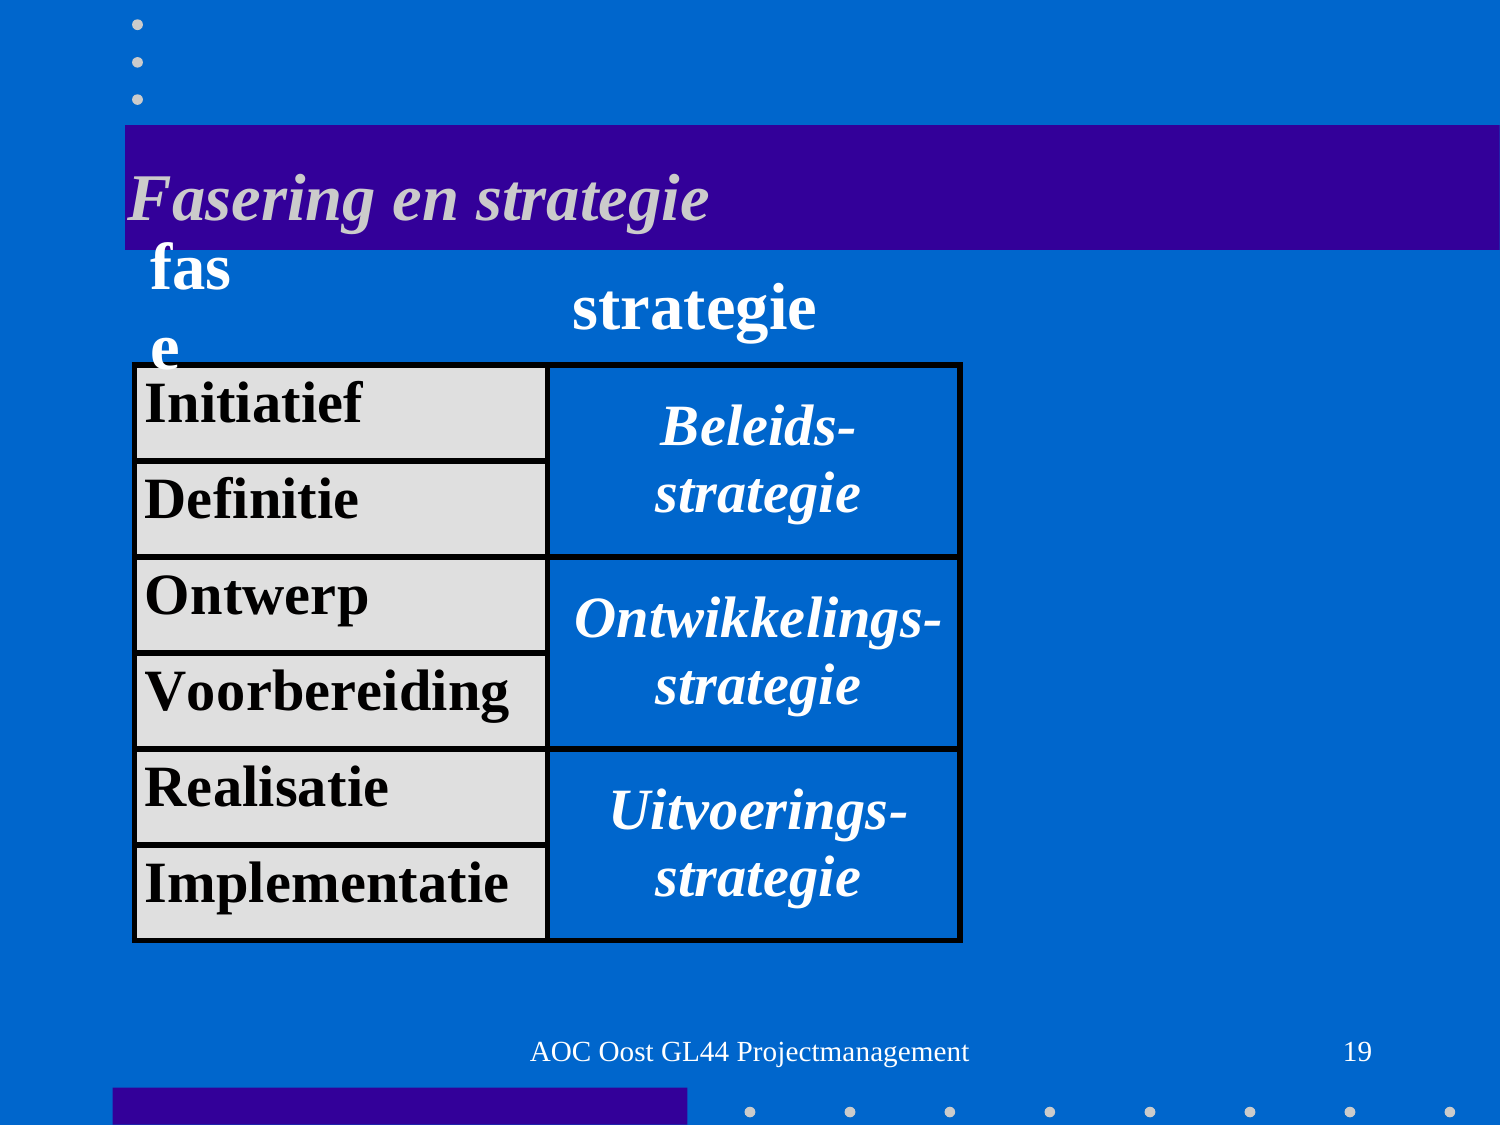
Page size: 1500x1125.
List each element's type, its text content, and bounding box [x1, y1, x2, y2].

title Fasering en strategie [112, 99, 1388, 288]
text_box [118, 362, 1500, 966]
footer AOC Oost GL44 Projectmanagement [512, 1012, 988, 1088]
text_box strategie [496, 265, 894, 340]
slide_number 19 [1074, 1012, 1388, 1088]
text_box fase [134, 215, 277, 360]
